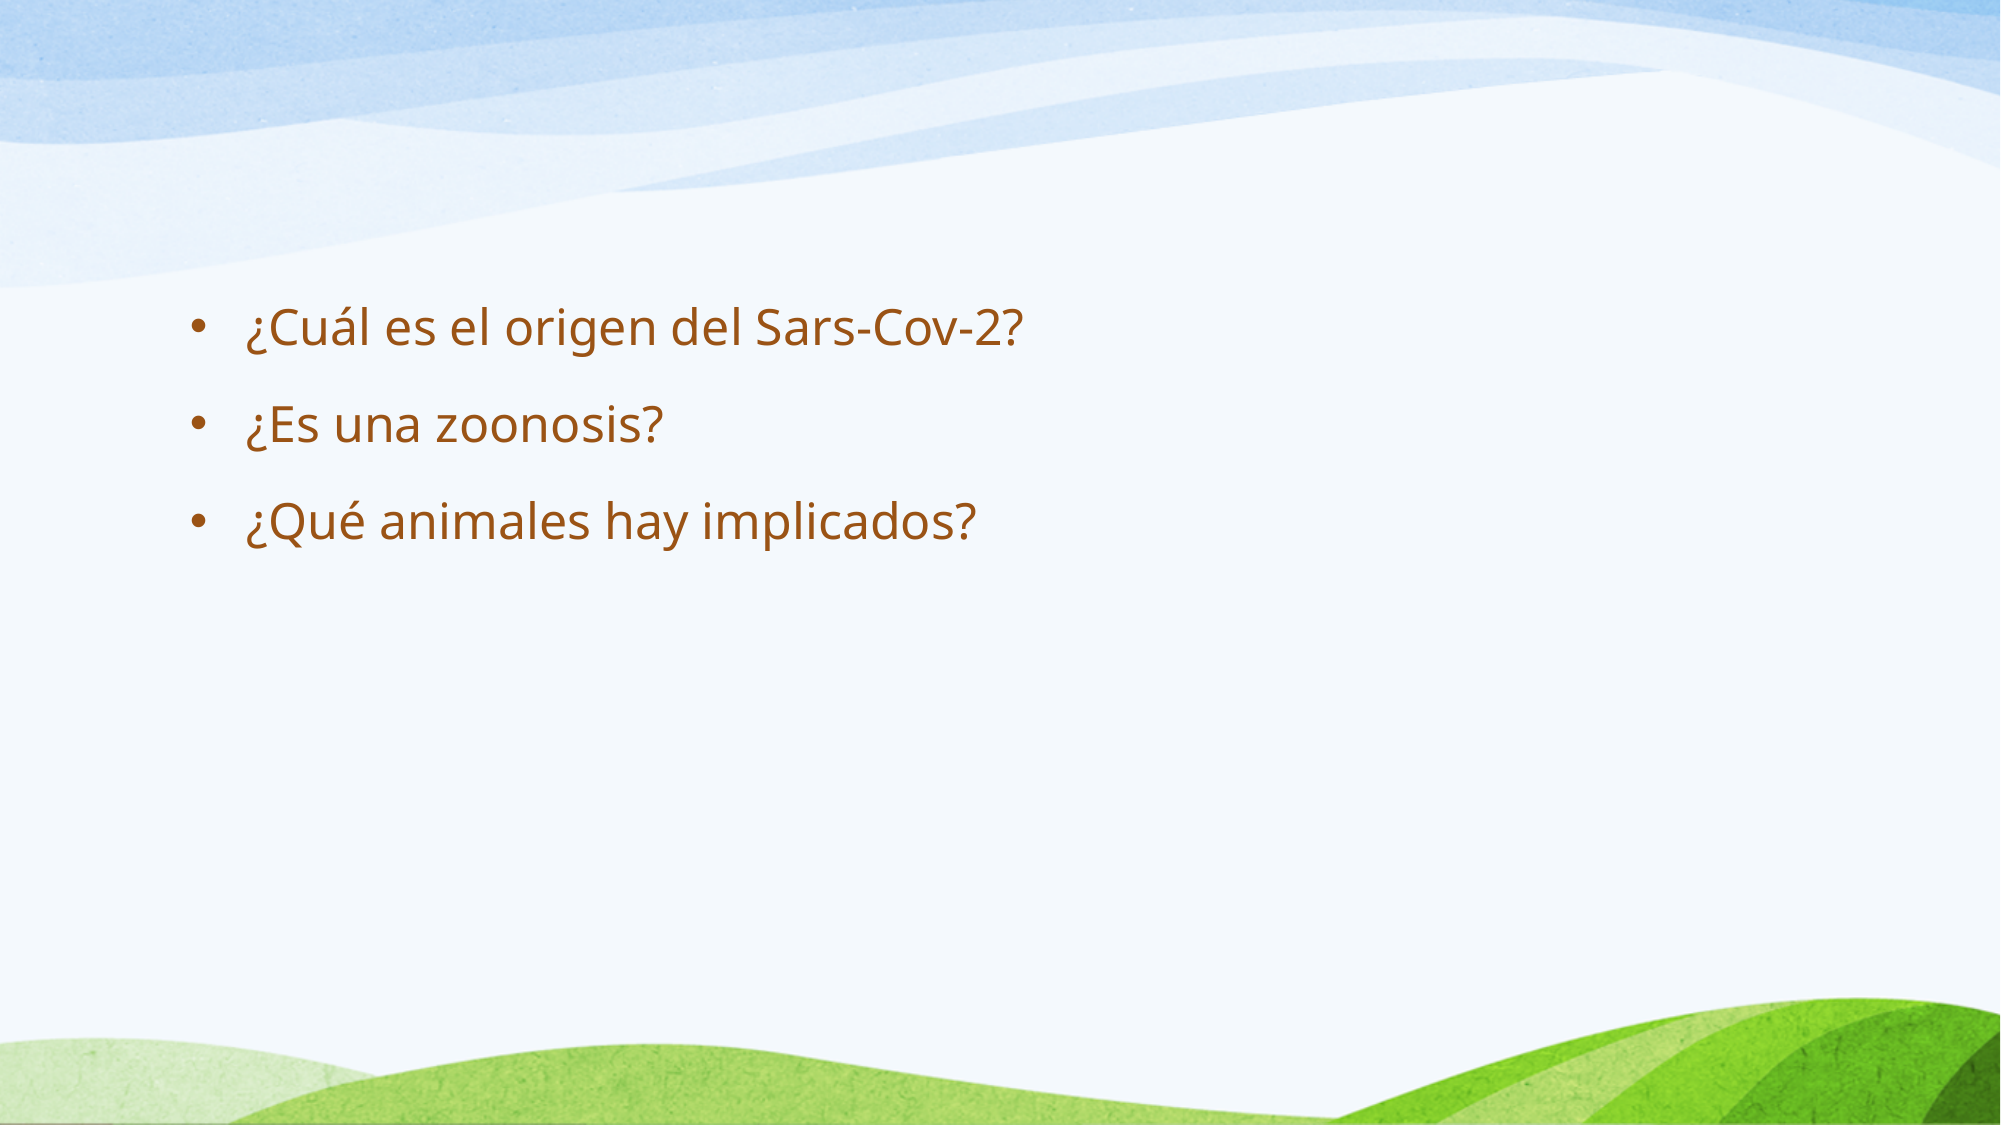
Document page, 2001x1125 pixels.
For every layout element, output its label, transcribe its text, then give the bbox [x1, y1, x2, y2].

picture [0, 0, 2001, 1125]
list ¿Cuál es el origen del Sars-Cov-2? ¿Es una zoonosis? ¿Qué animales hay implicados? [174, 287, 1825, 982]
